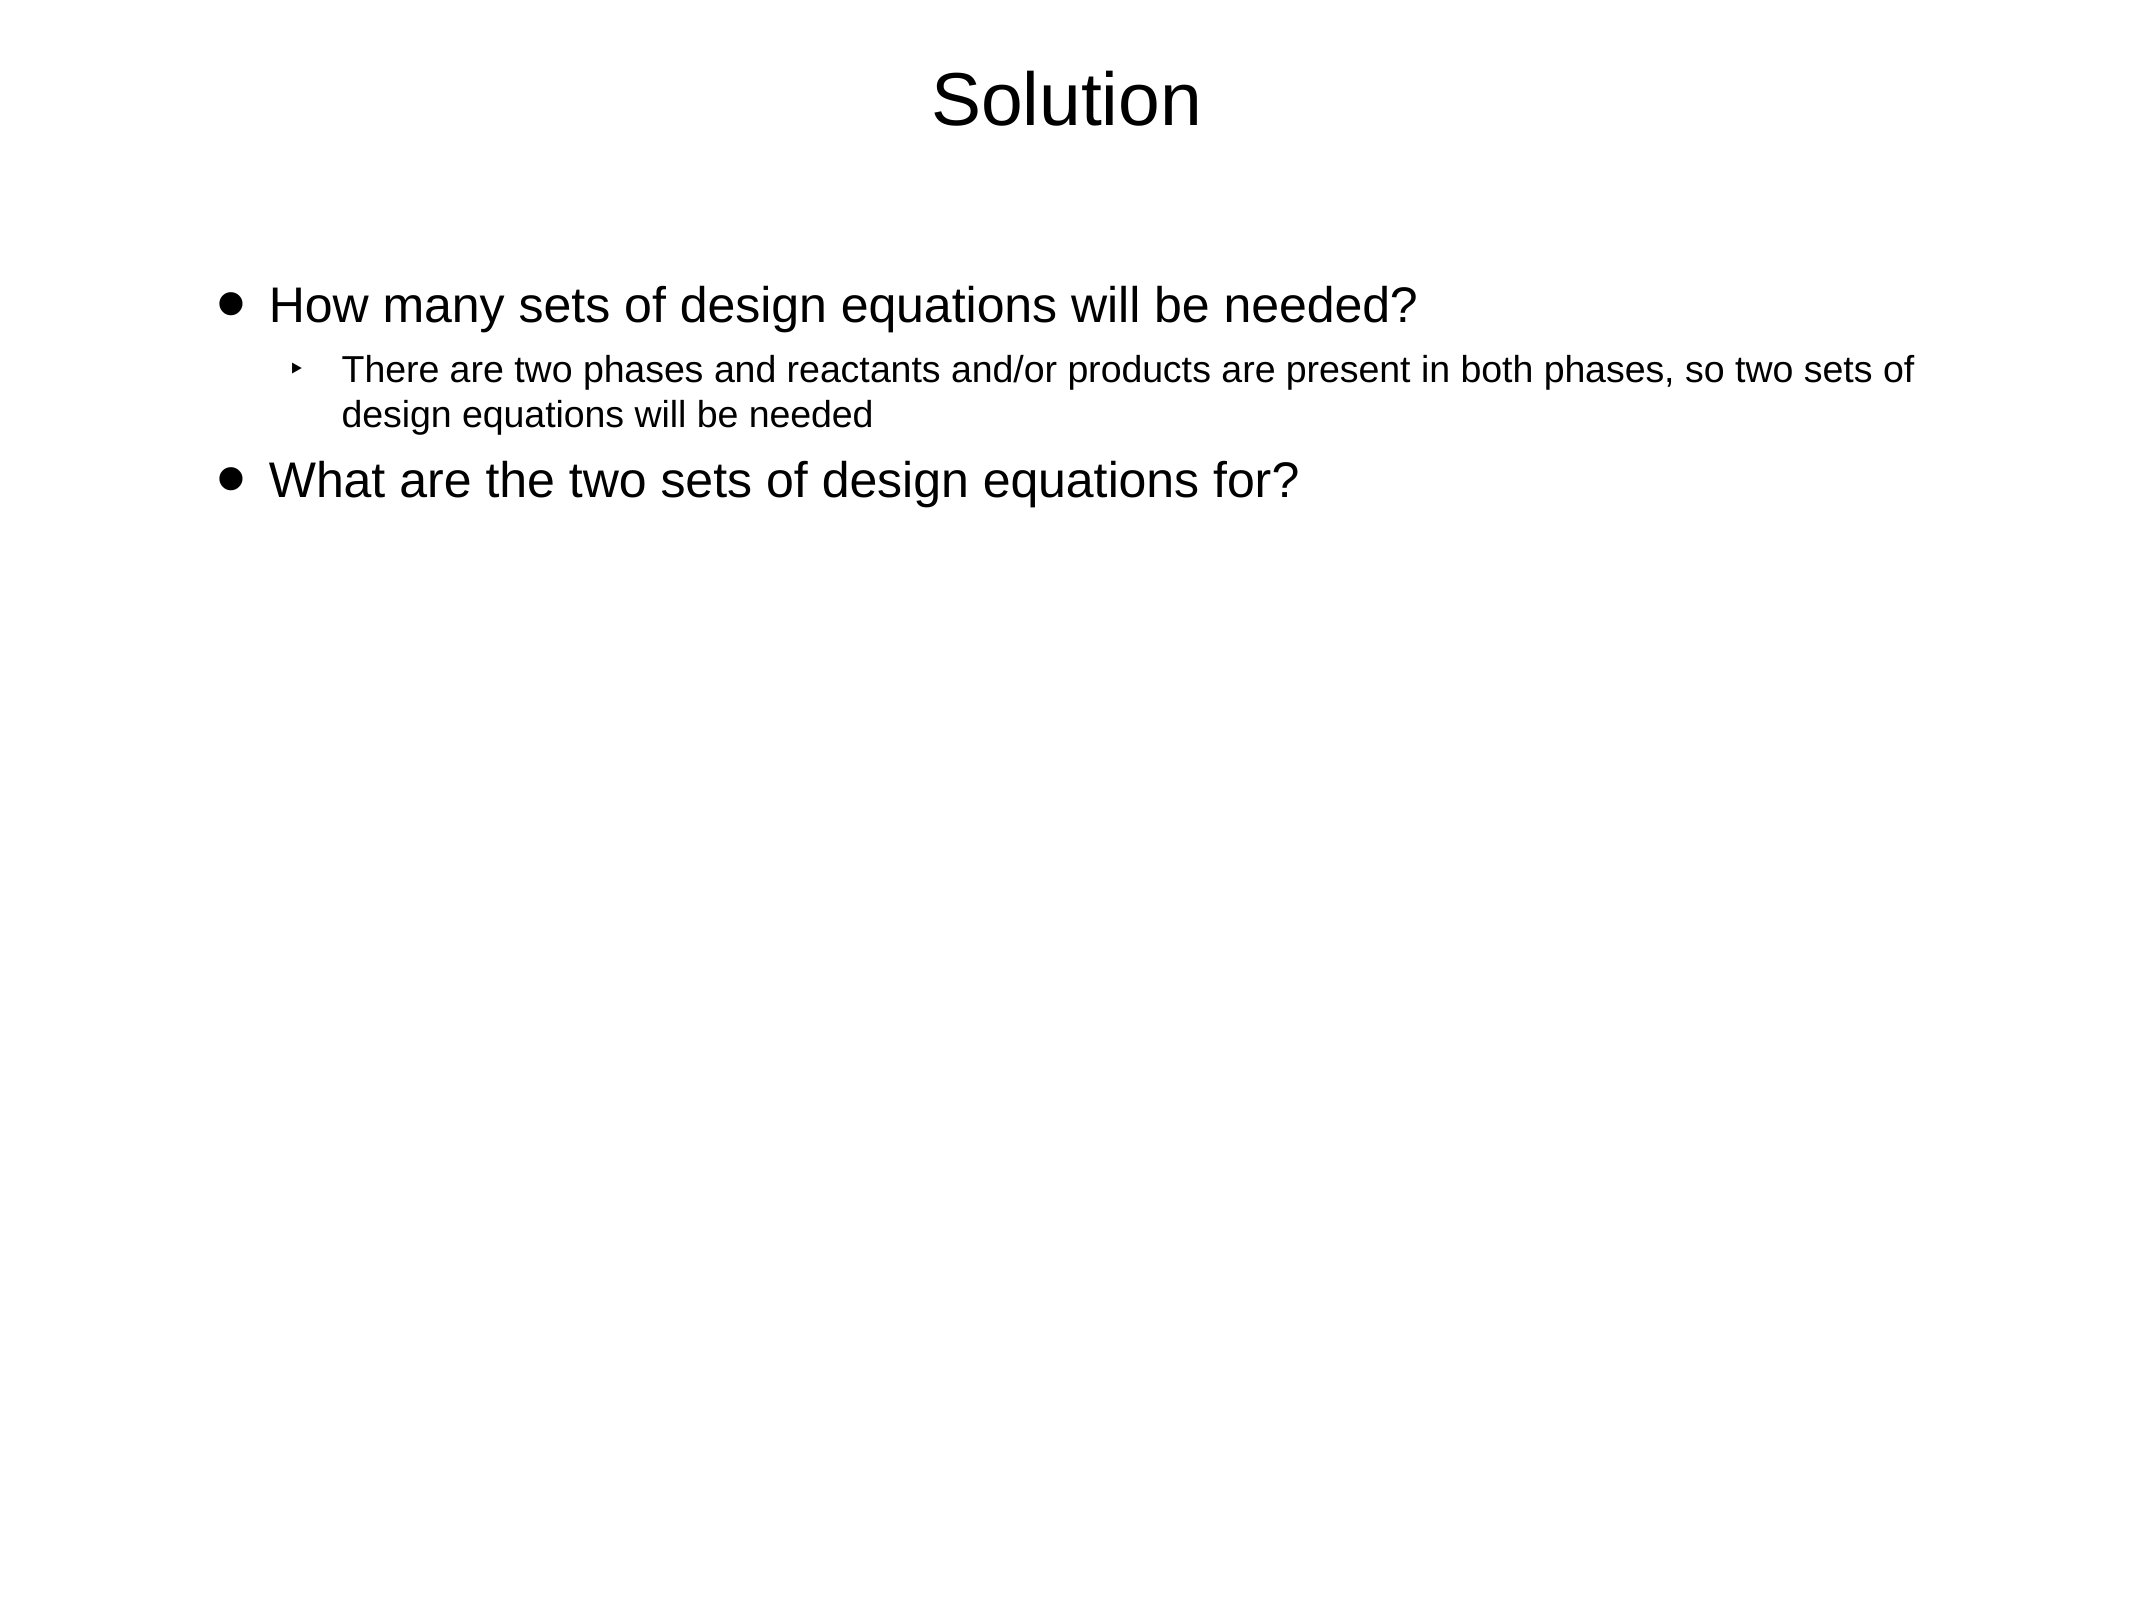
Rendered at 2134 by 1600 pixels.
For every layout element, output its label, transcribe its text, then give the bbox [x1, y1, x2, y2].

list How many sets of design equations will be needed? There are two phases and reactants and/or products are present in both phases, so two sets of design equations will be needed What are the two sets of design equations for? [208, 264, 1925, 1463]
title Solution [208, 41, 1925, 250]
